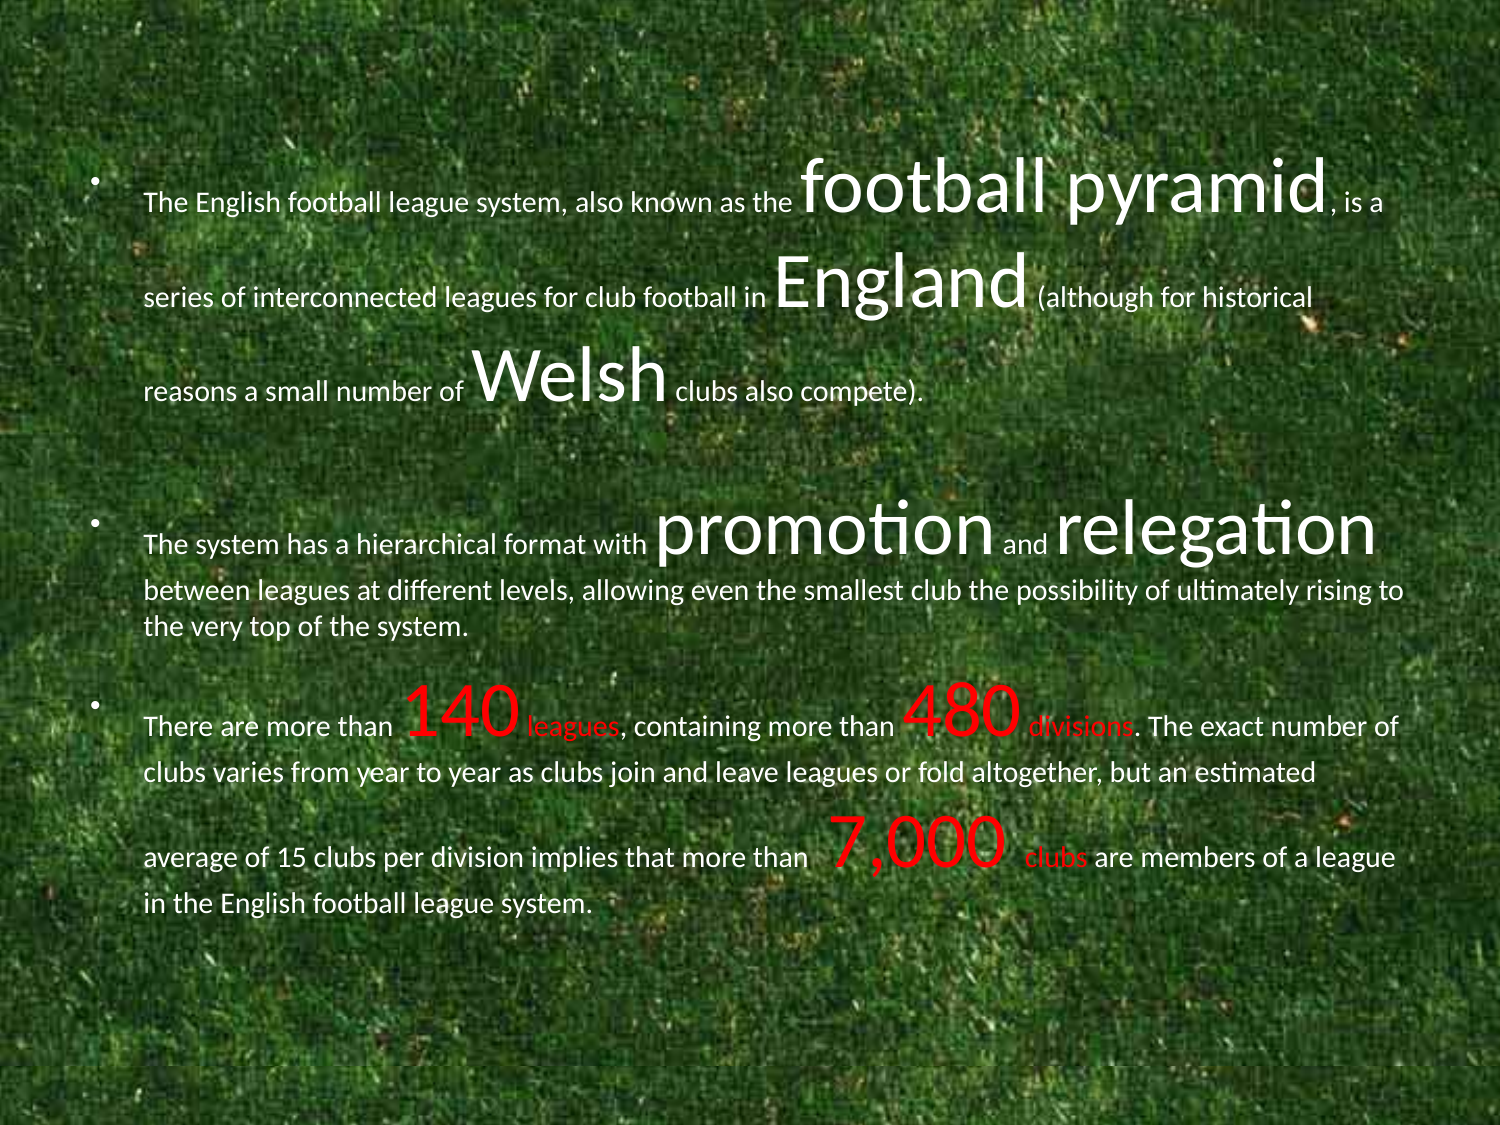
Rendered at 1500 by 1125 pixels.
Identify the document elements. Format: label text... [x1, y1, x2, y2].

picture [0, 0, 1500, 1125]
list The English football league system, also known as the football pyramid, is a series of interconnected leagues for club football in England (although for historical reasons a small number of Welsh clubs also compete). The system has a hierarchical format with promotion and relegation between leagues at different levels, allowing even the smallest club the possibility of ultimately rising to the very top of the system. There are more than 140 leagues, containing more than 480 divisions. The exact number of clubs varies from year to year as clubs join and leave leagues or fold altogether, but an estimated average of 15 clubs per division implies that more than 7,000 clubs are members of a league in the English football league system. [75, 125, 1425, 953]
